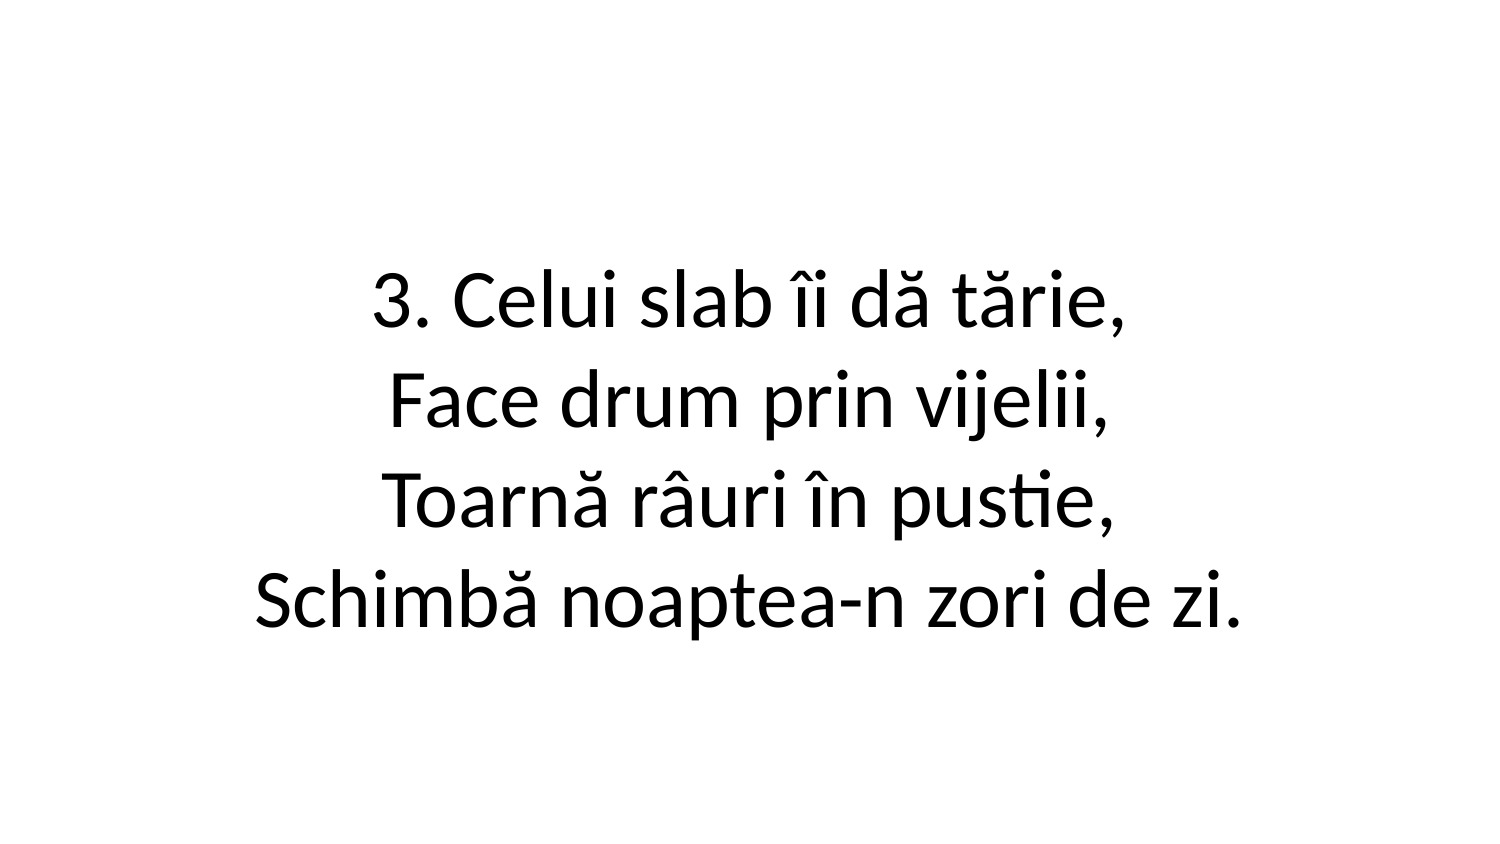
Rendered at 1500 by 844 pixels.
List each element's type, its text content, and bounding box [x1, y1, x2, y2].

text_box 3. Celui slab îi dă tărie, Face drum prin vijelii, Toarnă râuri în pustie, Schimbă noaptea-n zori de zi. [239, 192, 1261, 652]
